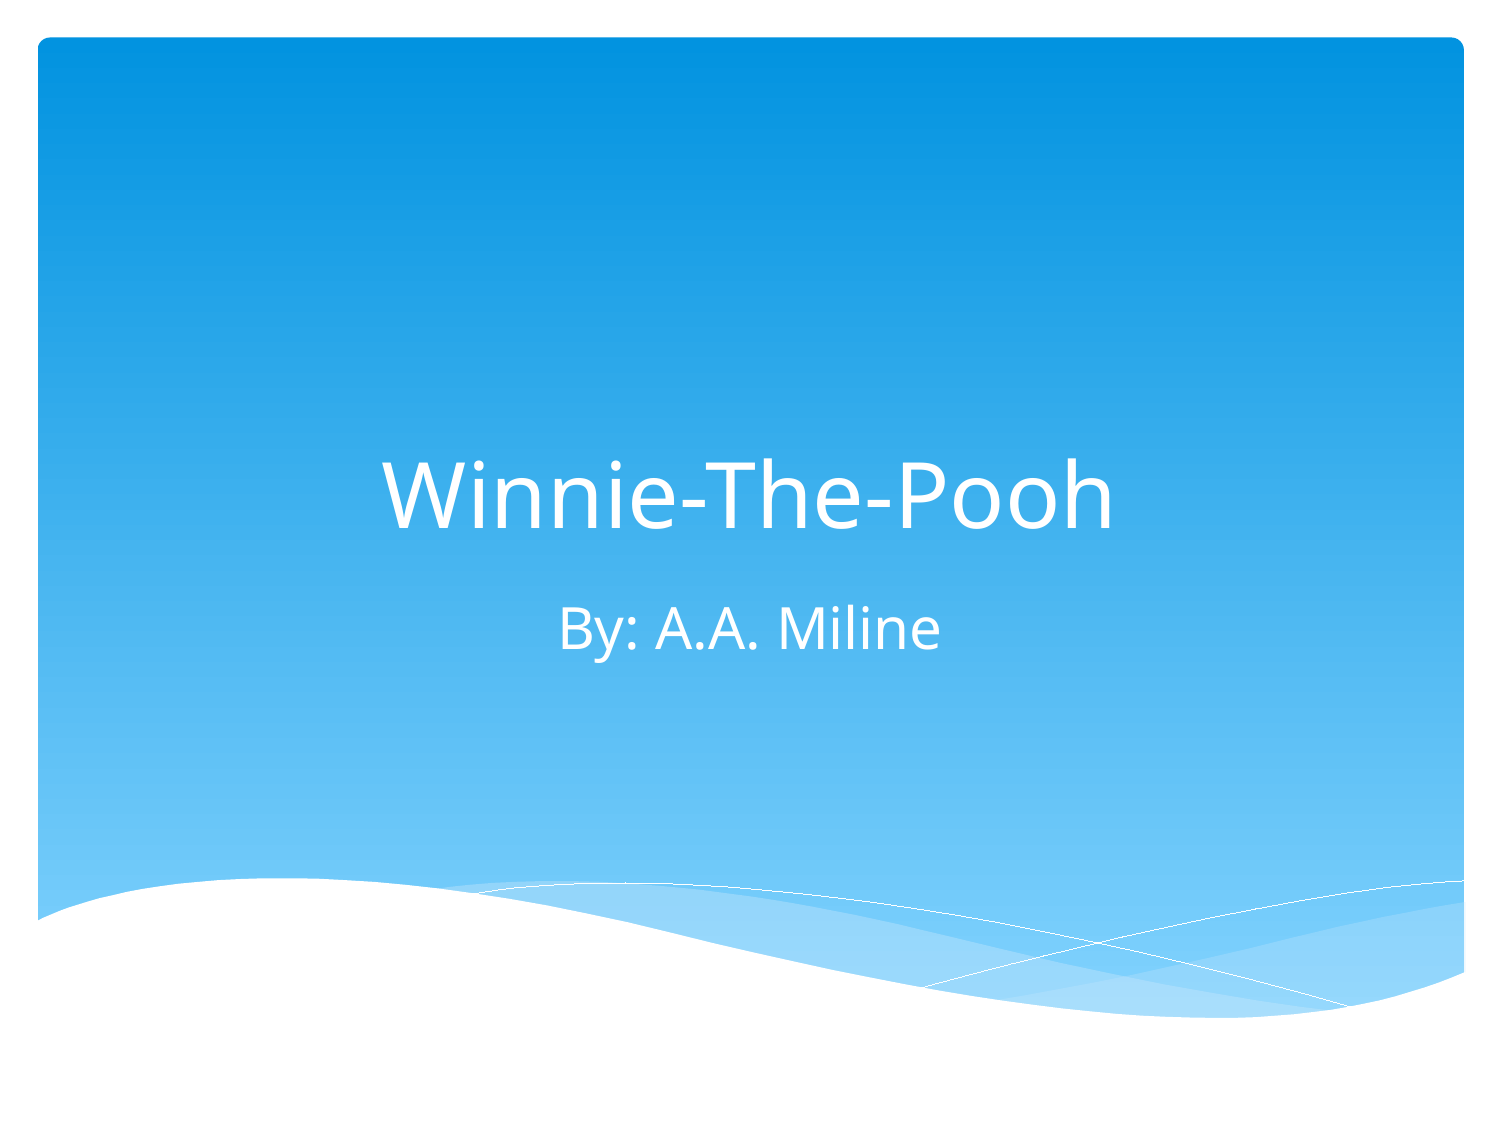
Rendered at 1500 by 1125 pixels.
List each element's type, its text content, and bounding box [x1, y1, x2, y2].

title Winnie-The-Pooh [112, 262, 1388, 555]
subtitle By: A.A. Miline [225, 583, 1275, 825]
